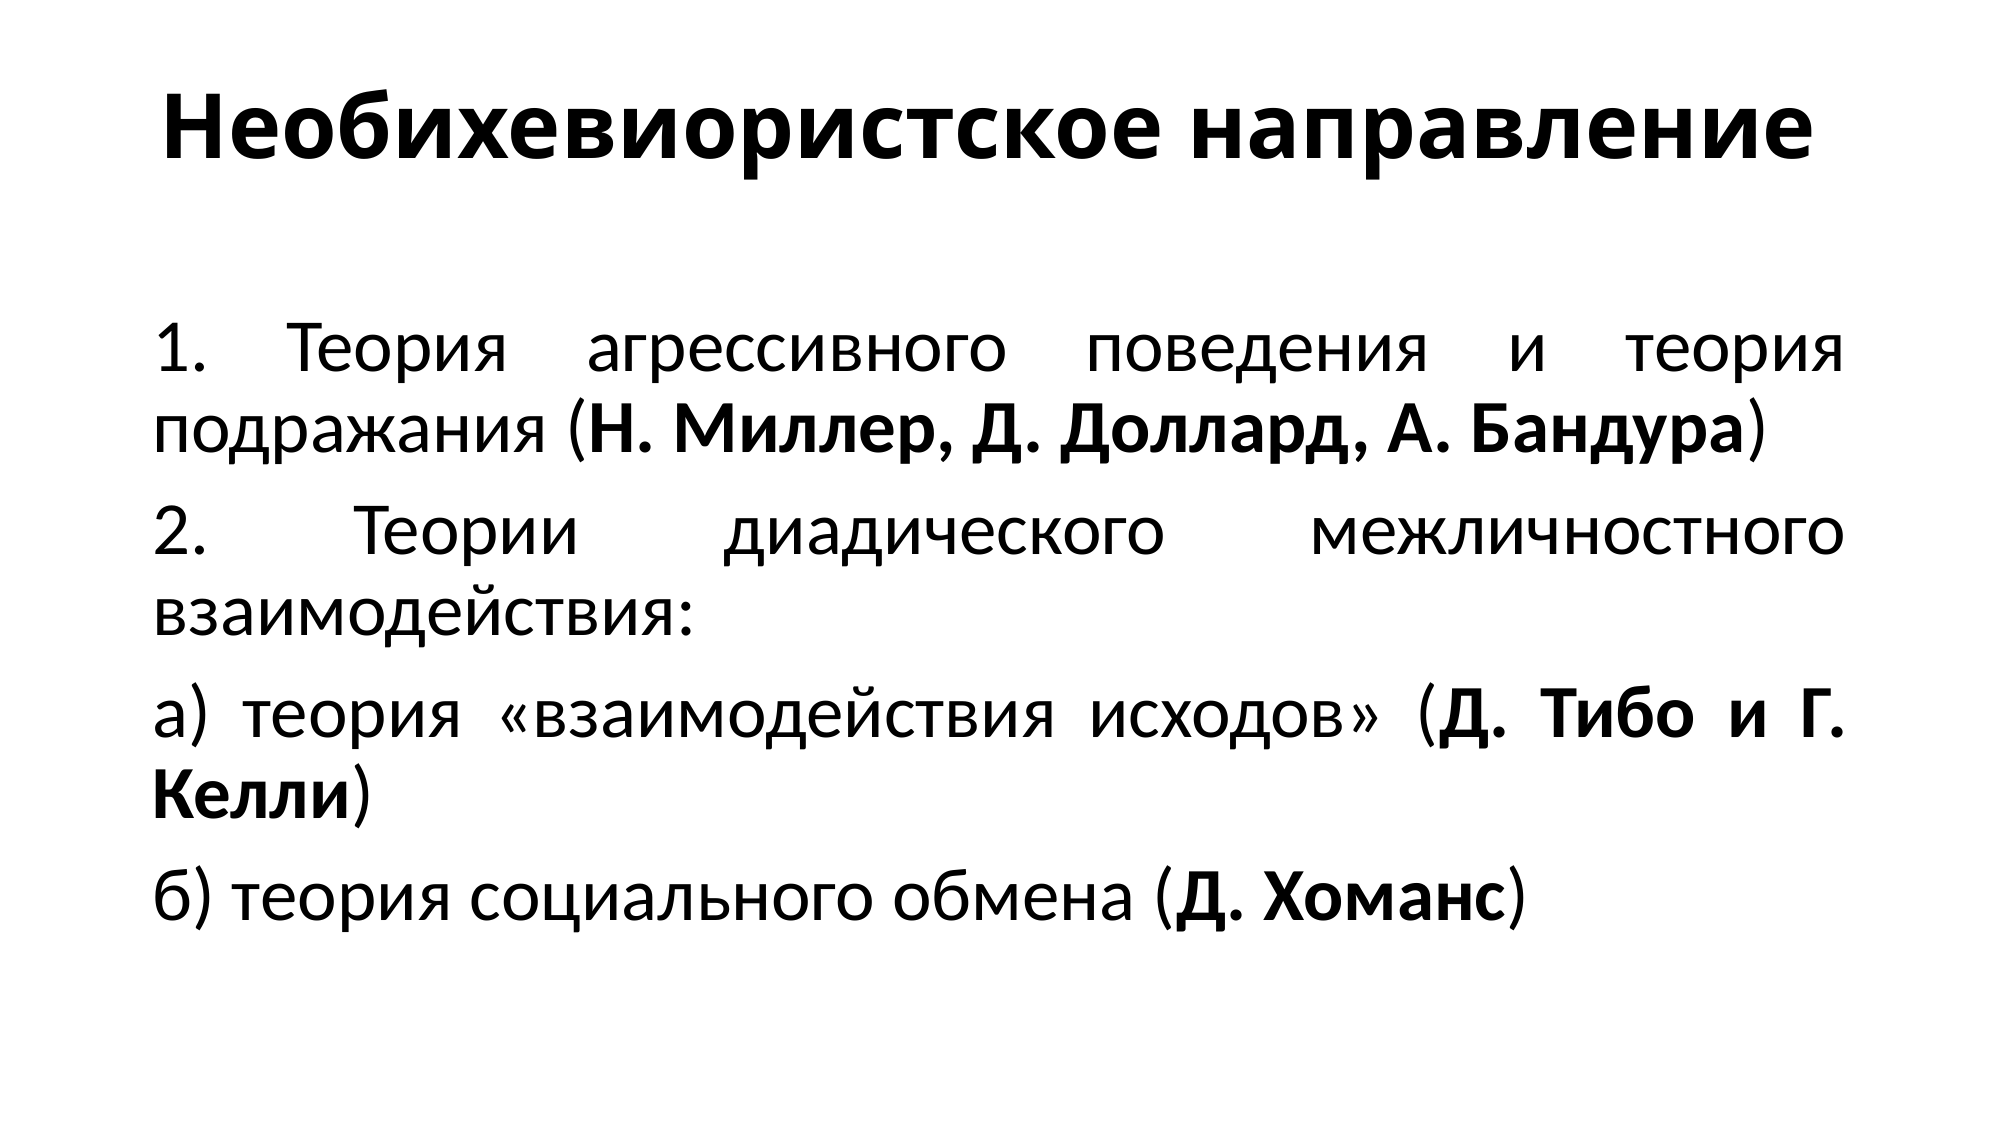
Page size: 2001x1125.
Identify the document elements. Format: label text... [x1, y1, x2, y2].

title Необихевиористское направление [137, 59, 1863, 278]
list 1. Теория агрессивного поведения и теория подражания (Н. Миллер, Д. Доллард, А. Бандура) 2. Теории диадического межличностного взаимодействия: а) теория «взаимодействия исходов» (Д. Тибо и Г. Келли) б) теория социального обмена (Д. Хоманс) [137, 299, 1863, 1014]
